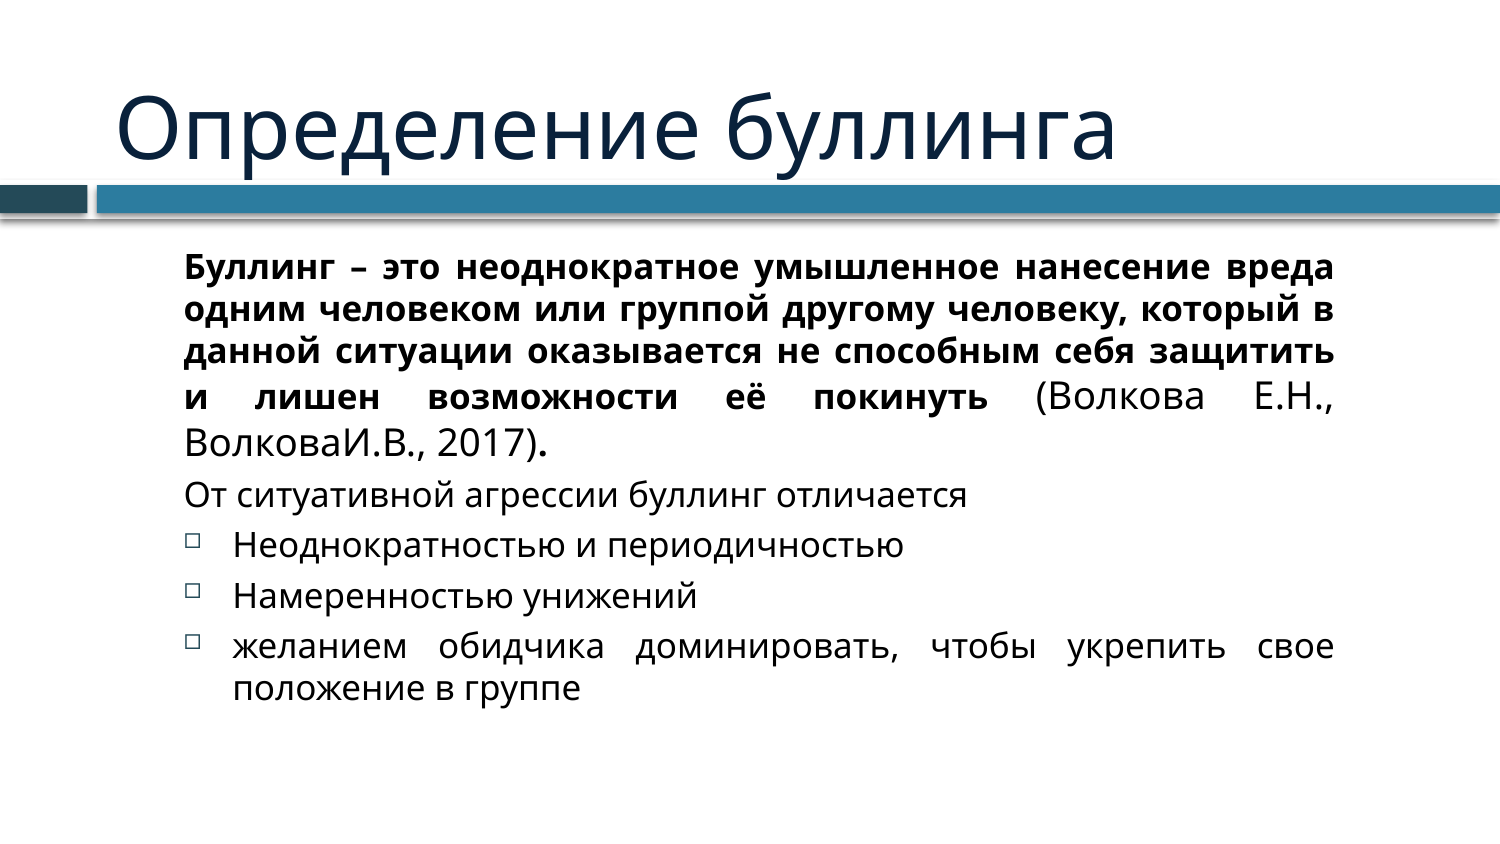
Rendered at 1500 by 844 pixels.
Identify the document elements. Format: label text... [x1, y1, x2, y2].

title Определение буллинга [99, 19, 1438, 185]
list Буллинг – это неоднократное умышленное нанесение вреда одним человеком или группой другому человеку, который в данной ситуации оказывается не способным себя защитить и лишен возможности её покинуть (Волкова Е.Н., ВолковаИ.В., 2017). От ситуативной агрессии буллинг отличается Неоднократностью и периодичностью Намеренностью унижений желанием обидчика доминировать, чтобы укрепить свое положение в группе [168, 187, 1351, 722]
